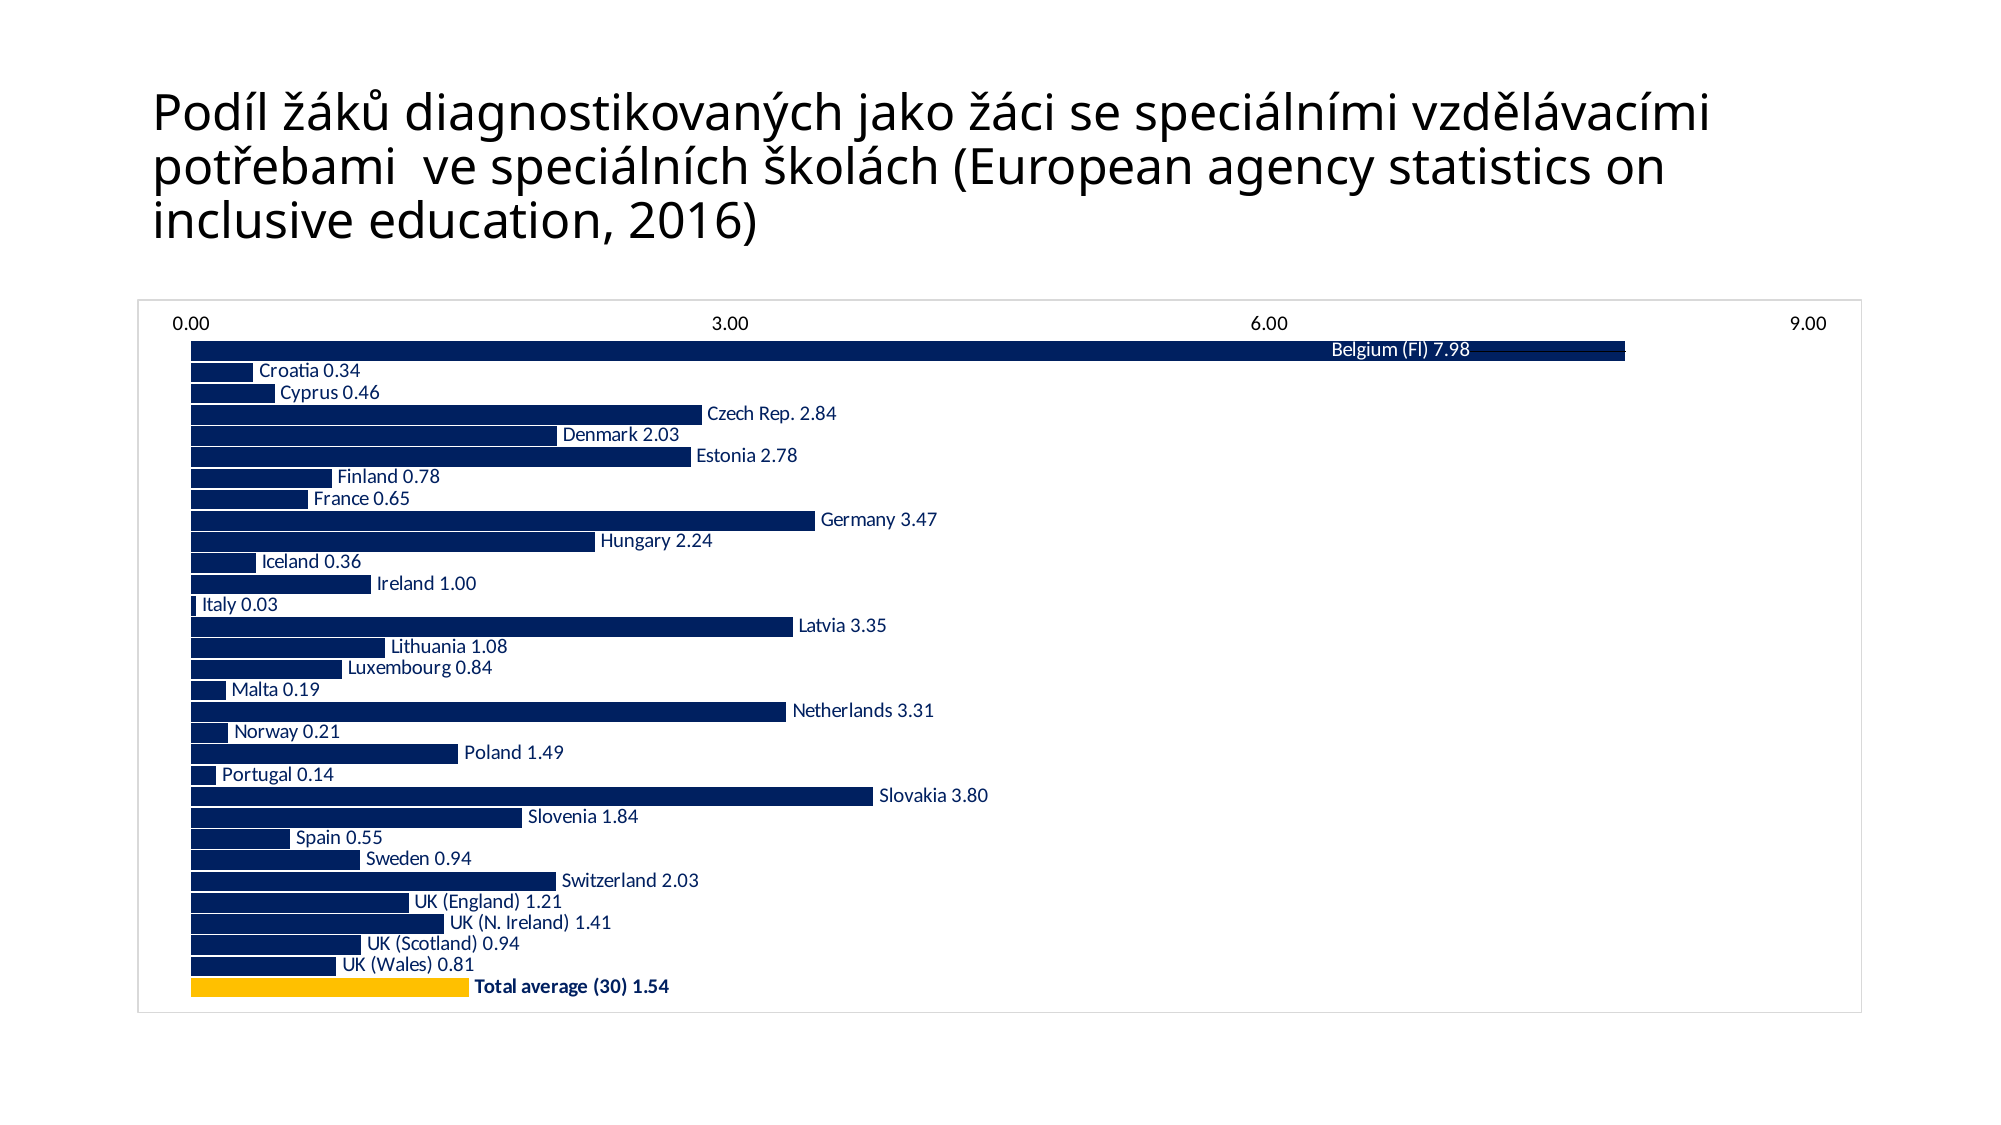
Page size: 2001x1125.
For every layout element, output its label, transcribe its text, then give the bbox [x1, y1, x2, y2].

title Podíl žáků diagnostikovaných jako žáci se speciálními vzdělávacími potřebami ve speciálních školách (European agency statistics on inclusive education, 2016) [137, 59, 1863, 278]
chart [137, 299, 1863, 1014]
